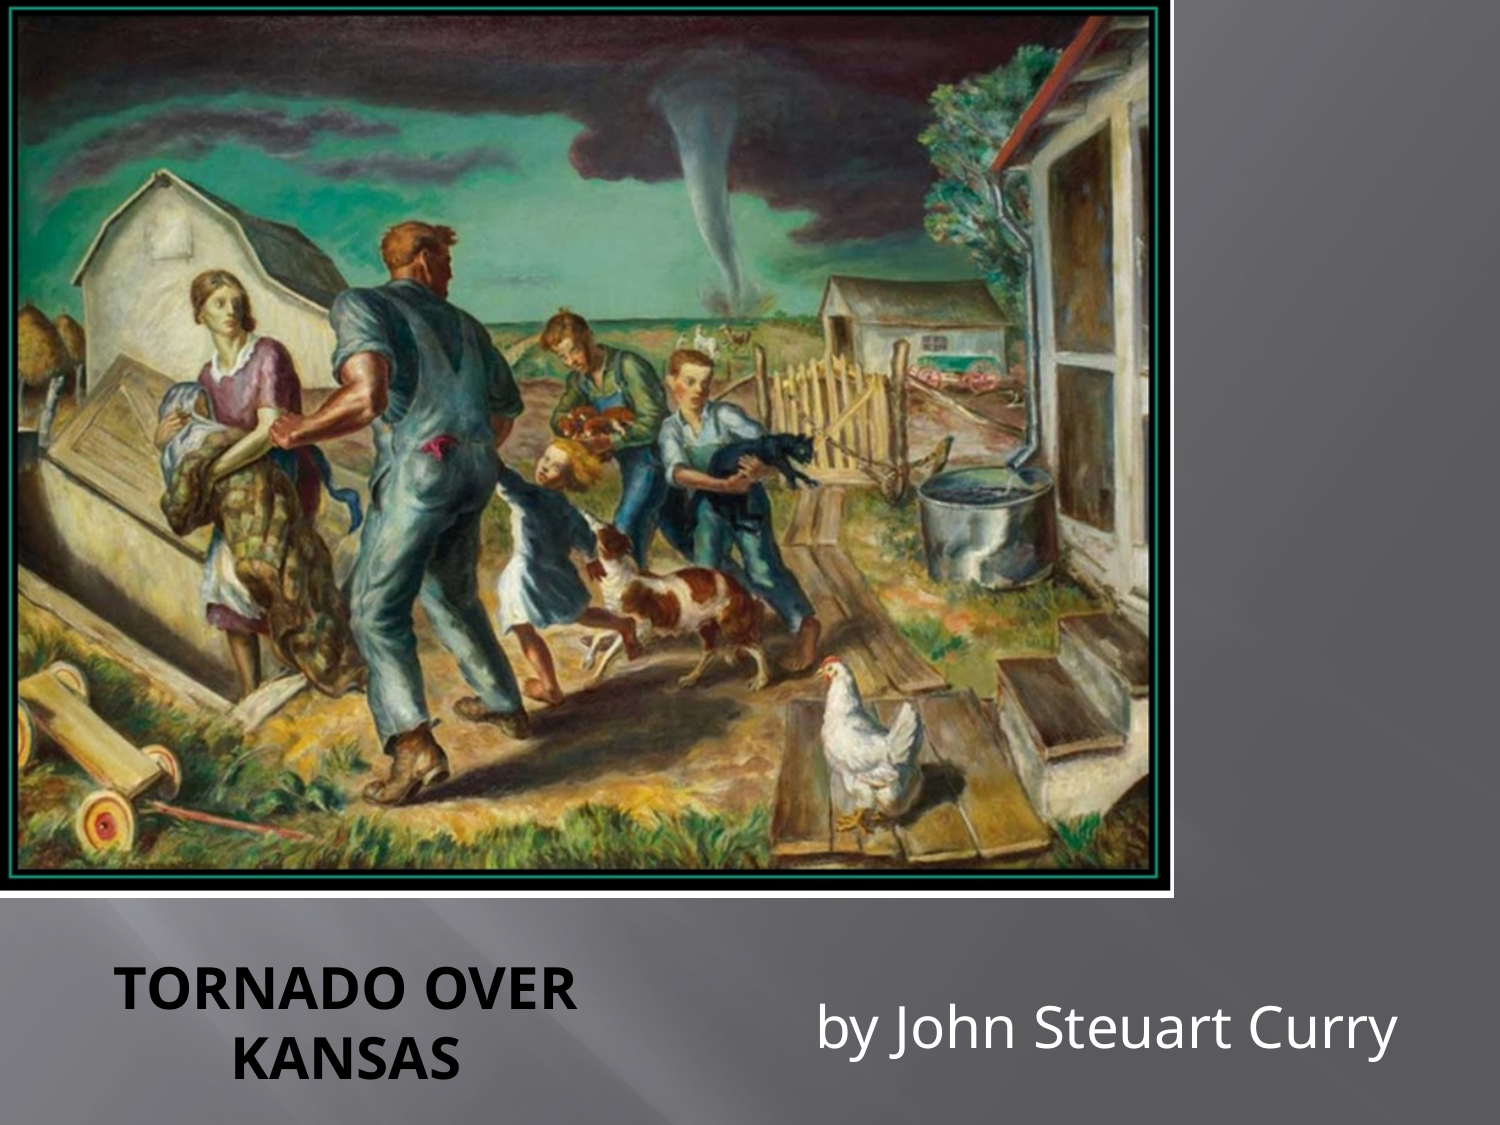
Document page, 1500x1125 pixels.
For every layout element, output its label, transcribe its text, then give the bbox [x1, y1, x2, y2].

subtitle by John Steuart Curry [710, 901, 1500, 1125]
title TORNADO OVER KANSAS [0, 899, 704, 1091]
picture [0, 0, 1174, 899]
